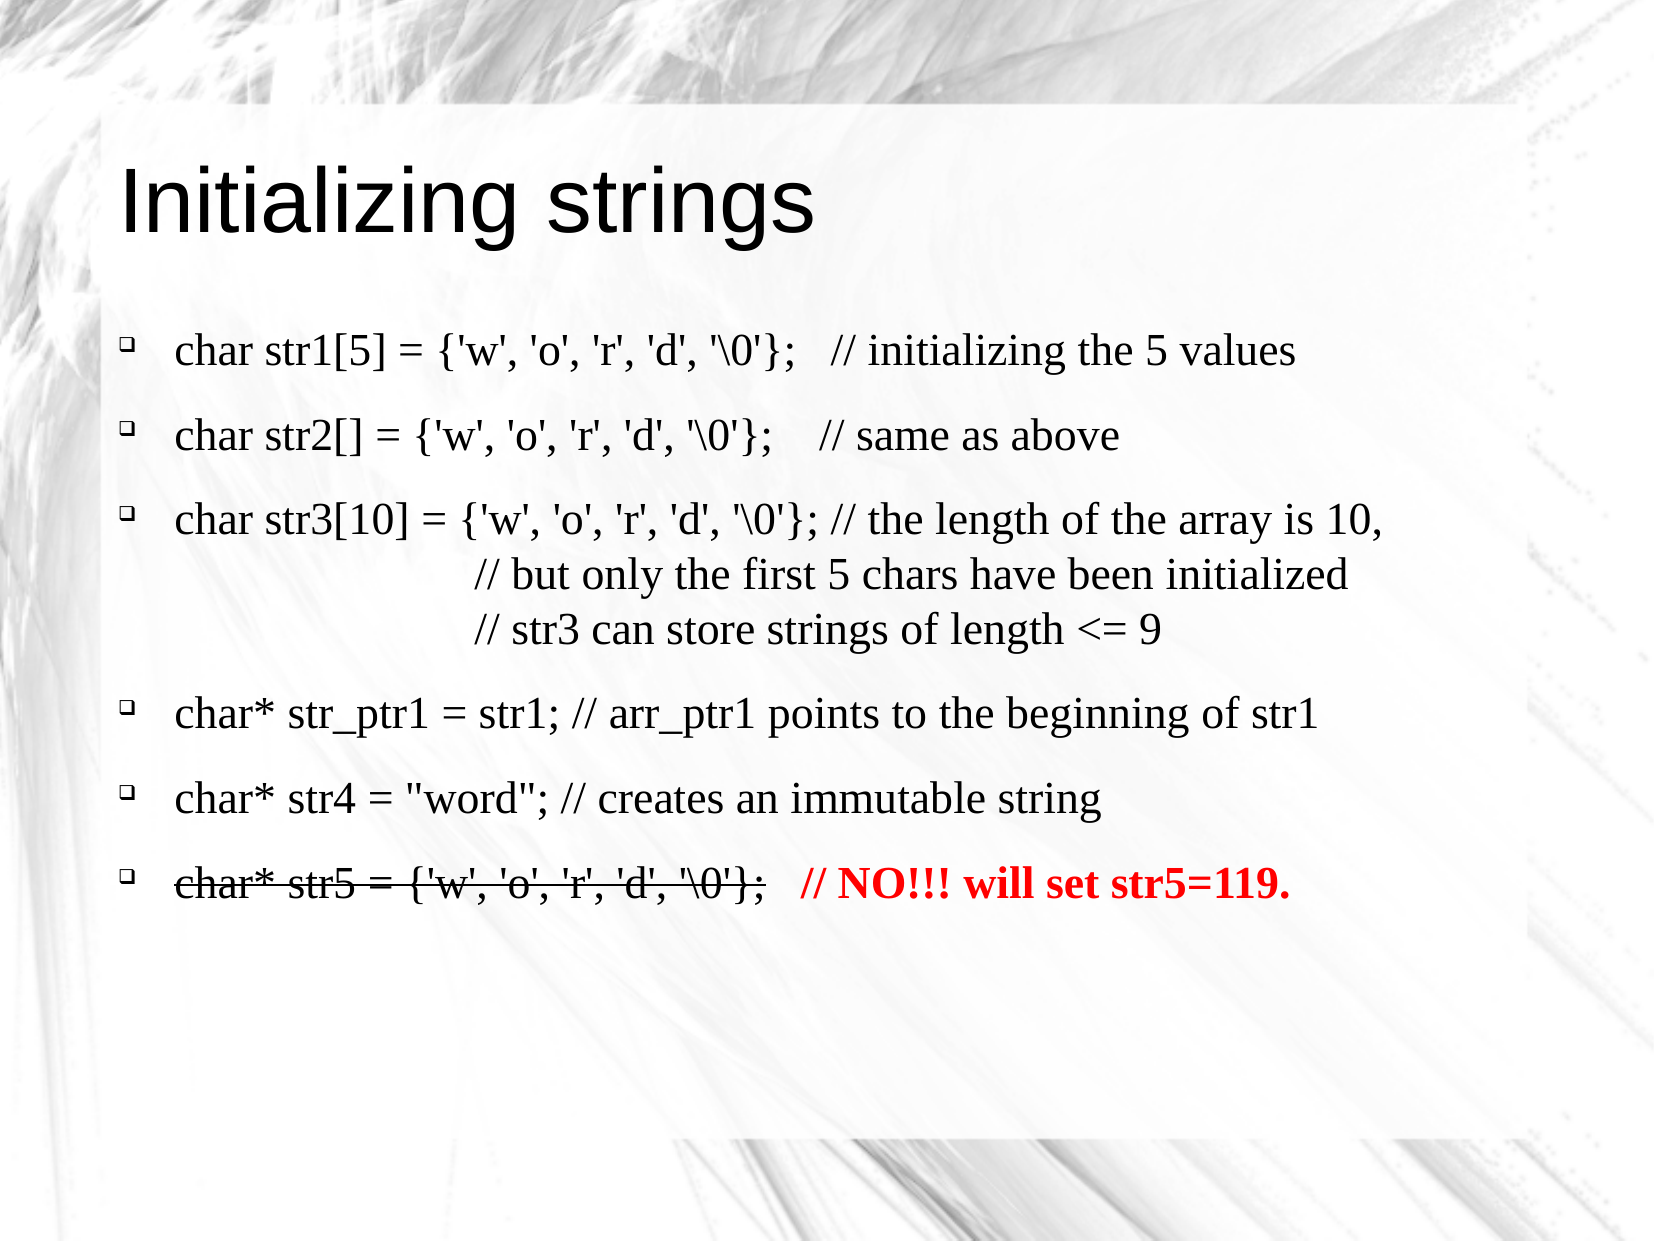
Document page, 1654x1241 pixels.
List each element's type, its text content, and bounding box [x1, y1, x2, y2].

title Initializing strings [118, 93, 1506, 299]
list char str1[5] = {'w', 'o', 'r', 'd', '\0'}; // initializing the 5 values char str2[] = {'w', 'o', 'r', 'd', '\0'}; // same as above char str3[10] = {'w', 'o', 'r', 'd', '\0'}; // the length of the array is 10, // but only the first 5 chars have been initialized // str3 can store strings of length <= 9 char* str_ptr1 = str1; // arr_ptr1 points to the beginning of str1 char* str4 = "word"; // creates an immutable string char* str5 = {'w', 'o', 'r', 'd', '\0'}; // NO!!! will set str5=119. [118, 319, 1571, 1109]
picture [0, 0, 1654, 1241]
